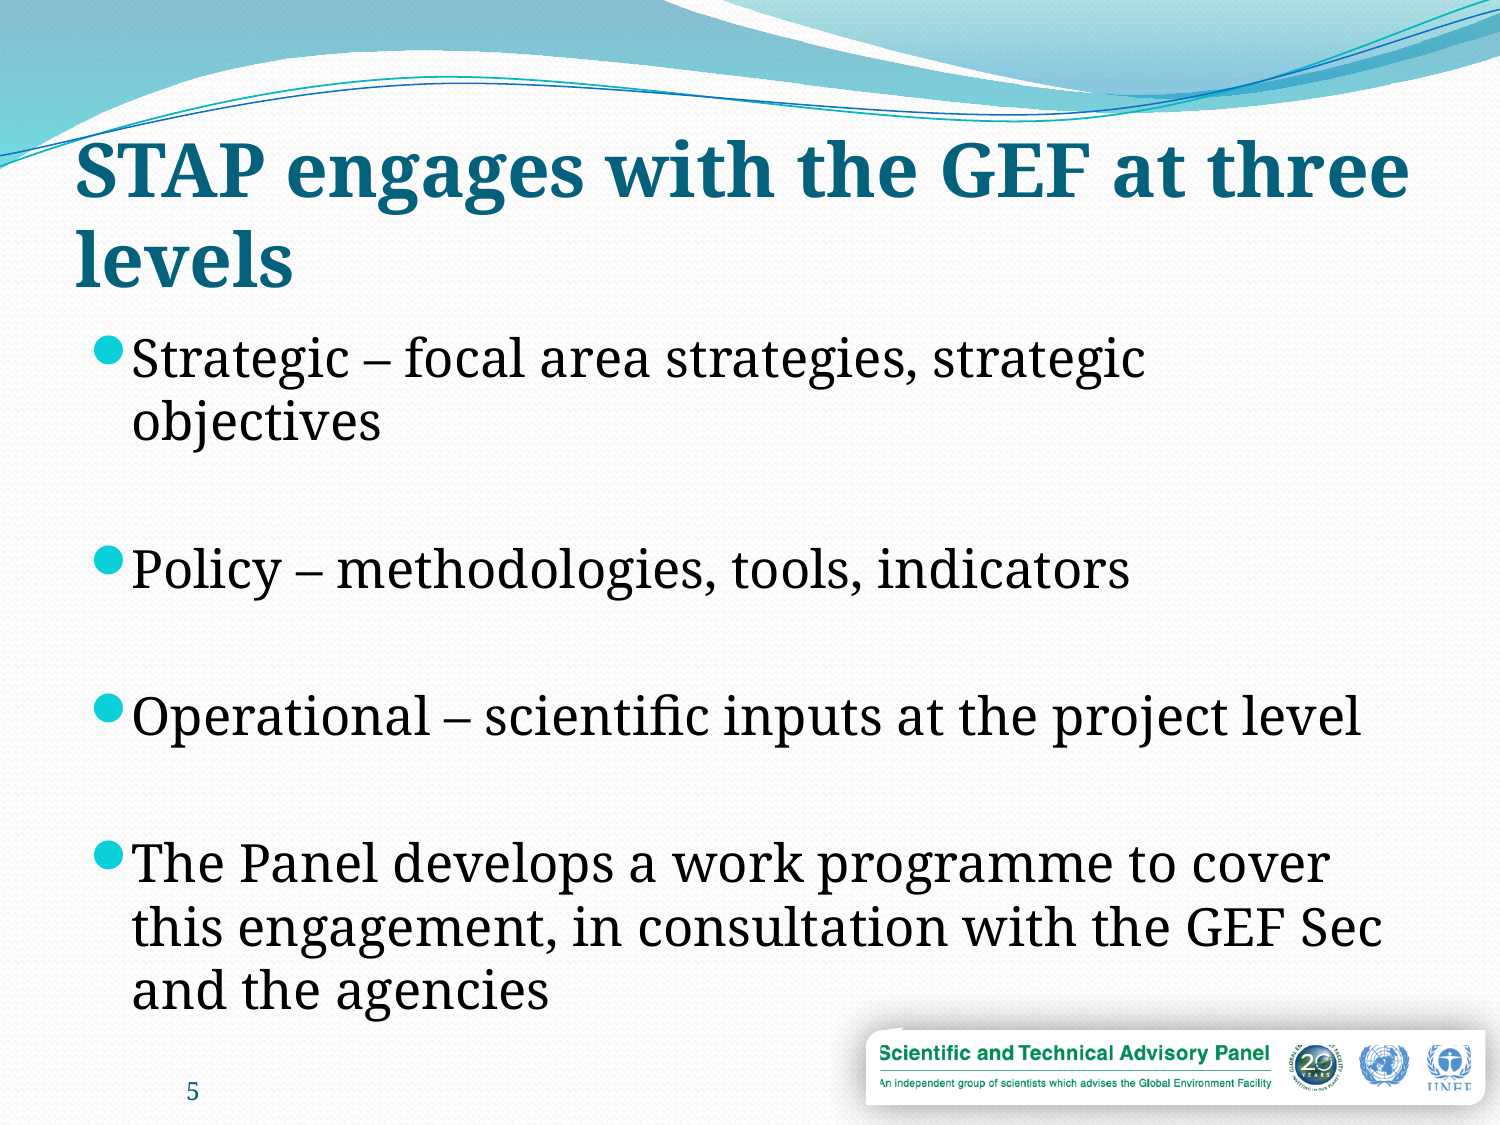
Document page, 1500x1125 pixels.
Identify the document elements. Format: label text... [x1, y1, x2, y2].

slide_number 5 [75, 1050, 200, 1110]
list Strategic – focal area strategies, strategic objectives Policy – methodologies, tools, indicators Operational – scientific inputs at the project level The Panel develops a work programme to cover this engagement, in consultation with the GEF Sec and the agencies [75, 317, 1425, 1038]
picture [872, 1037, 1479, 1099]
title STAP engages with the GEF at three levels [75, 115, 1425, 303]
